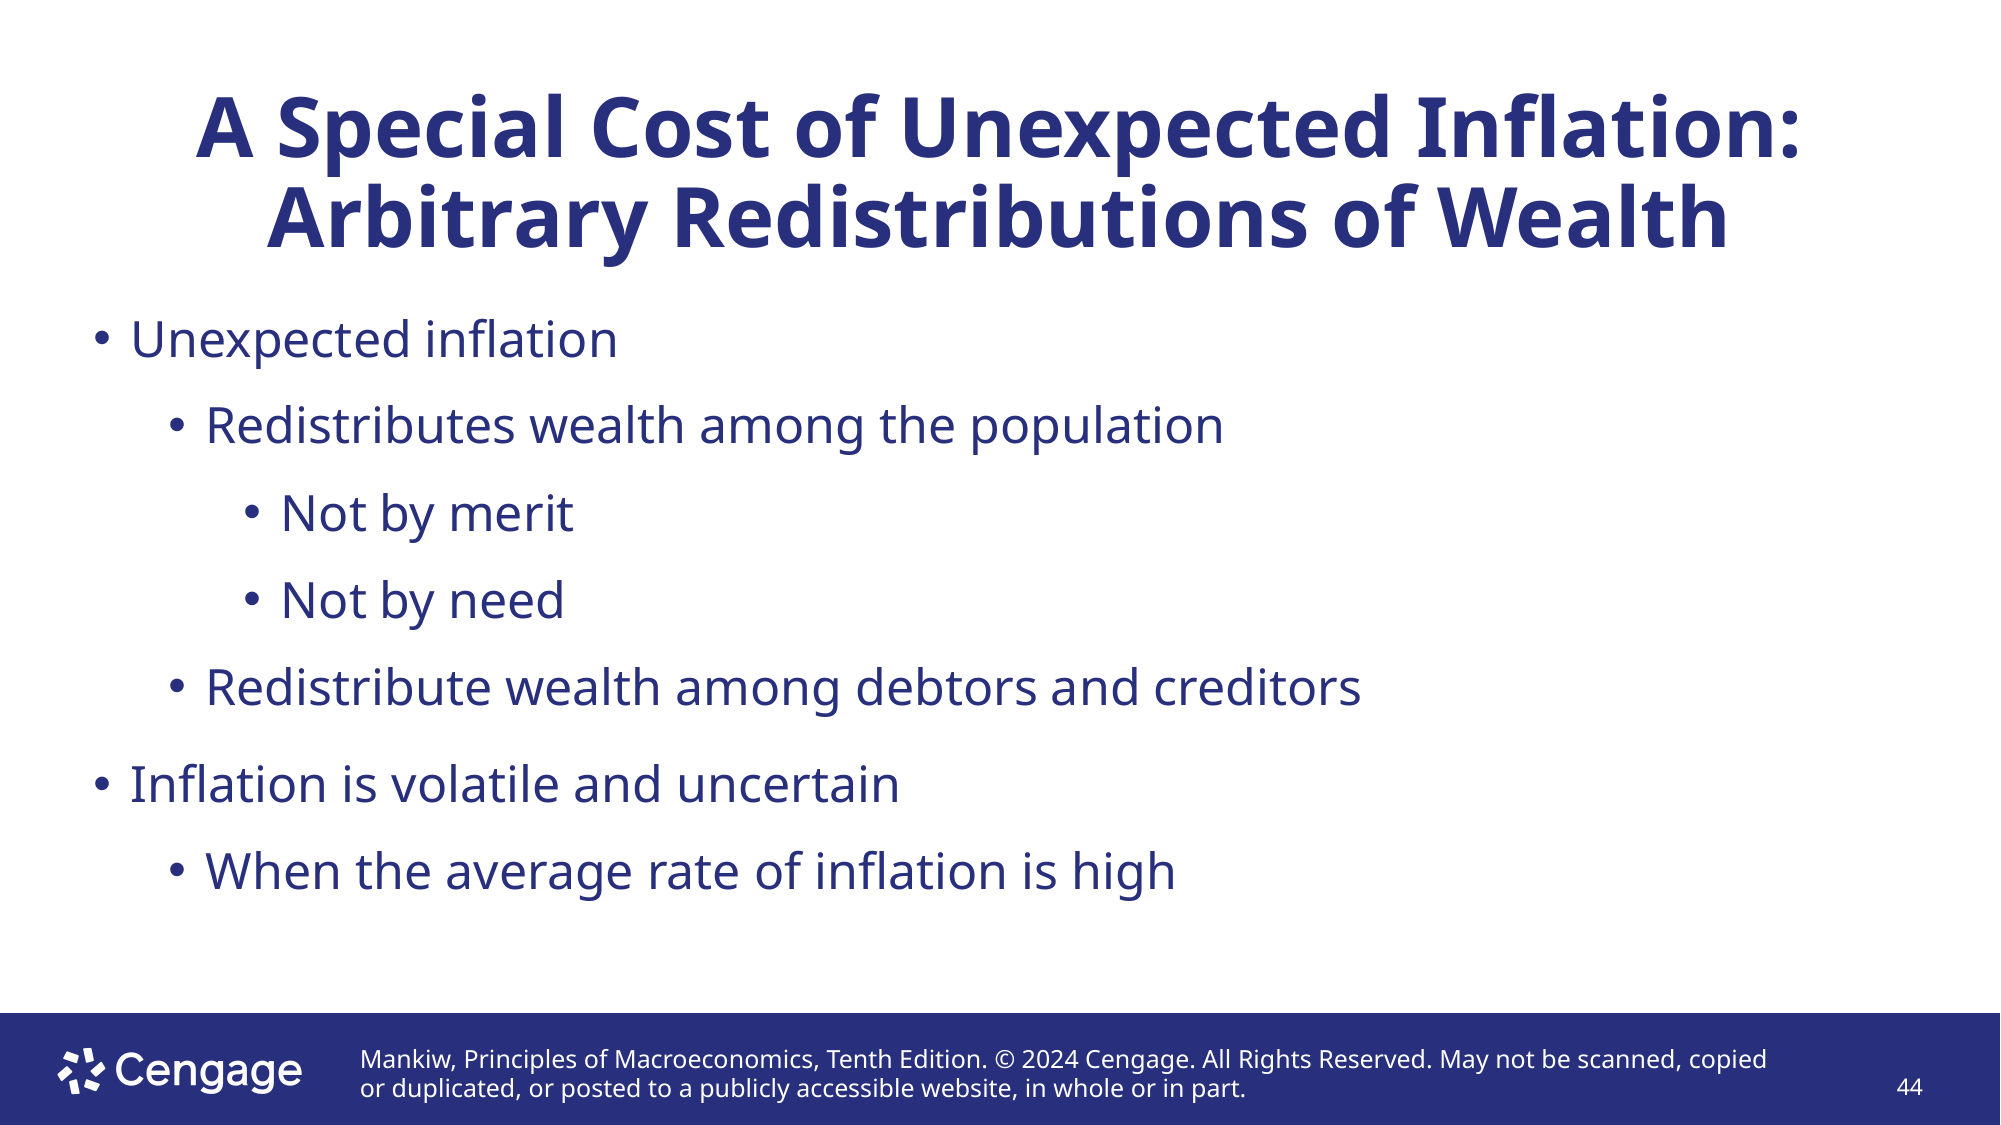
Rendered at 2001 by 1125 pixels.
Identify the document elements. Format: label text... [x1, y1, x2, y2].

title A Special Cost of Unexpected Inflation: Arbitrary Redistributions of Wealth [78, 77, 1923, 278]
list Unexpected inflation Redistributes wealth among the population Not by merit Not by need Redistribute wealth among debtors and creditors Inflation is volatile and uncertain When the average rate of inflation is high [78, 299, 1923, 1014]
picture [30, 1020, 329, 1122]
